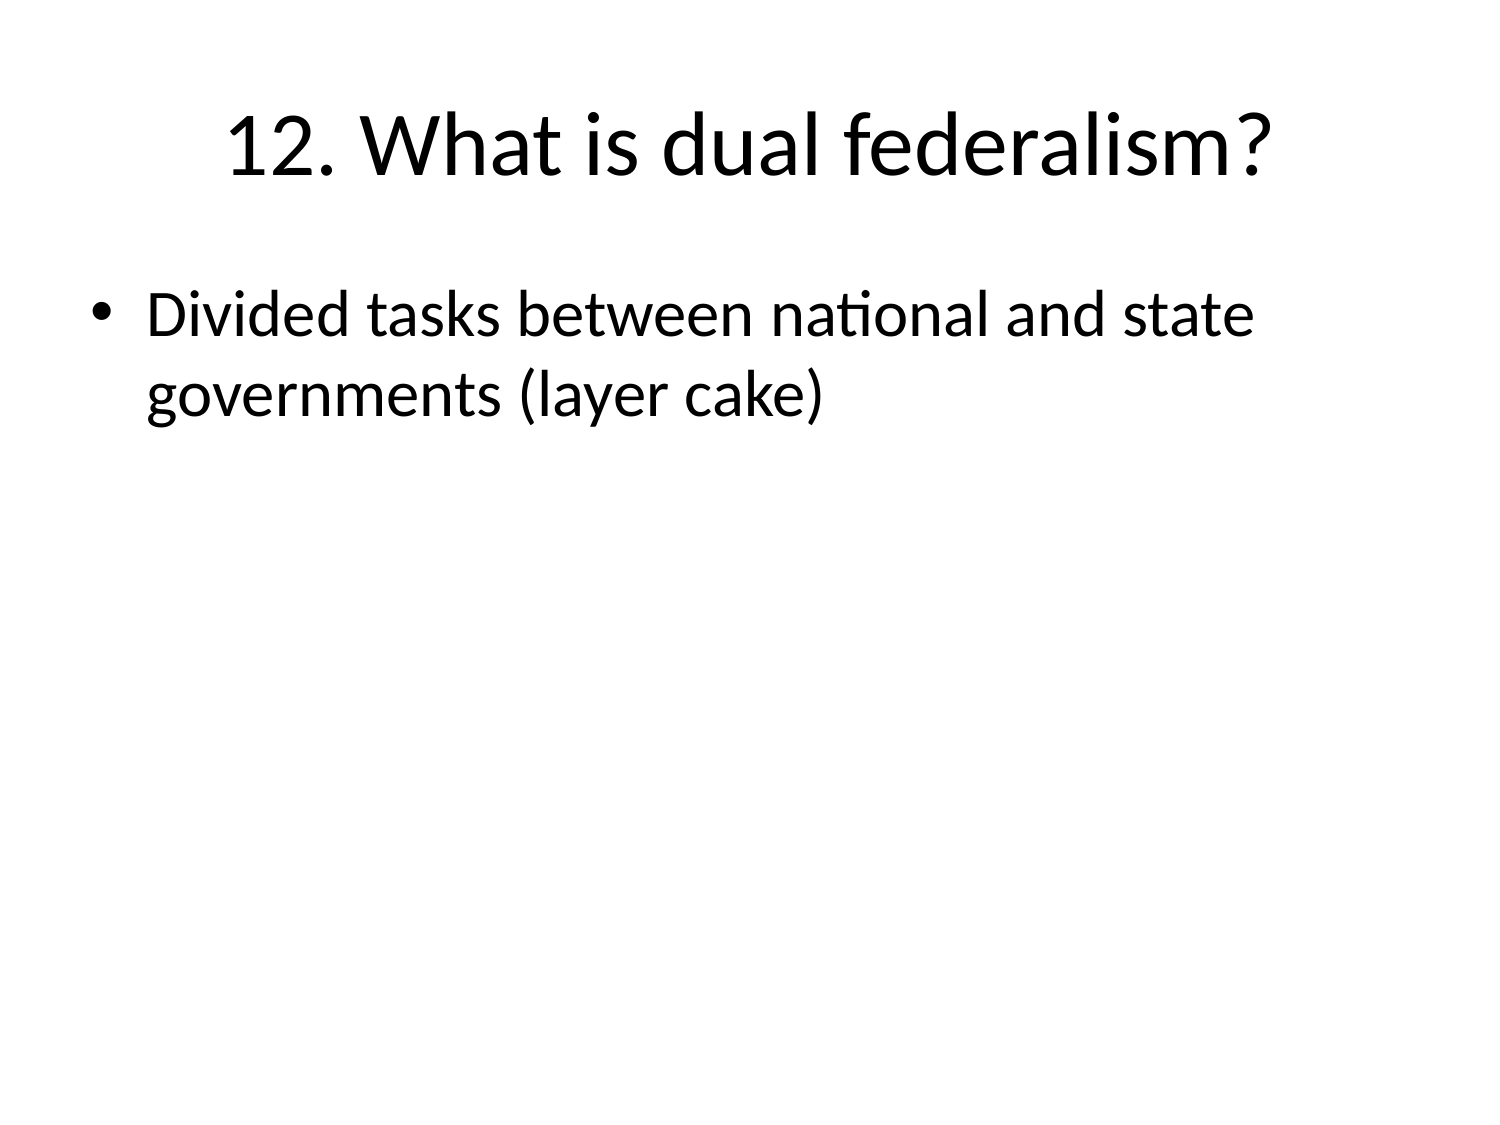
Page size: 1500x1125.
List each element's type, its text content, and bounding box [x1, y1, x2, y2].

list Divided tasks between national and state governments (layer cake) [75, 262, 1425, 1005]
title 12. What is dual federalism? [75, 45, 1425, 233]
